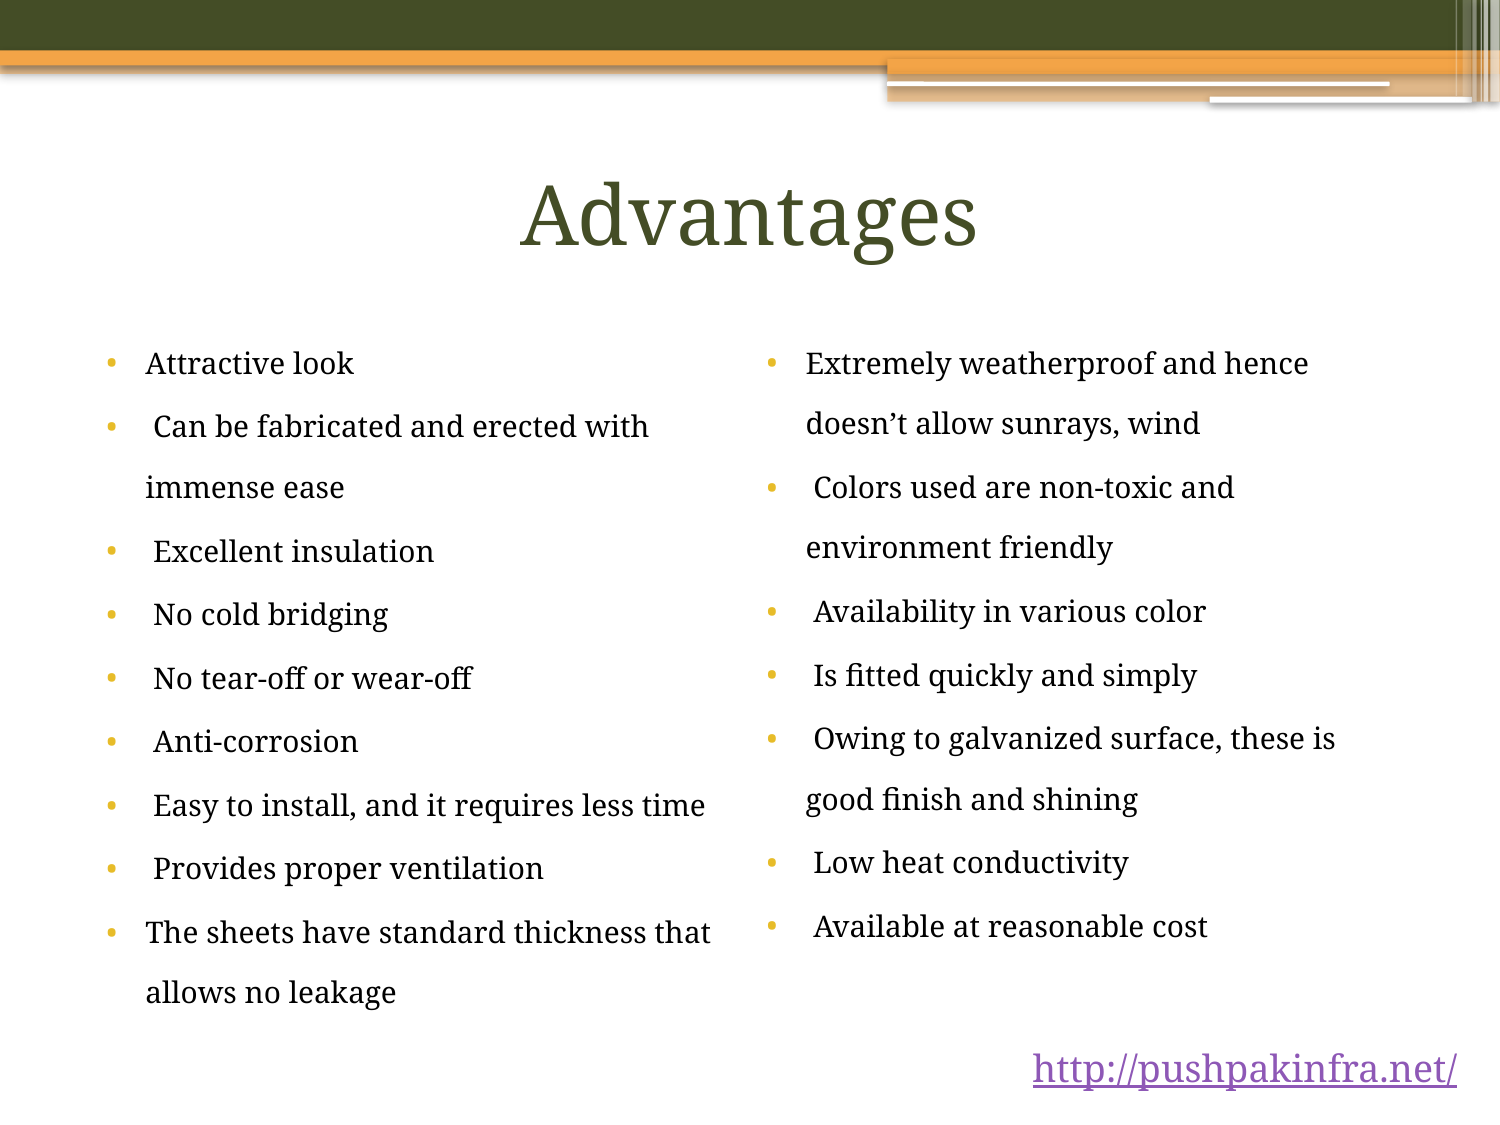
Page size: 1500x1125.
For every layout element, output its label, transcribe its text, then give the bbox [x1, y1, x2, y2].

list Attractive look Can be fabricated and erected with immense ease Excellent insulation No cold bridging No tear-off or wear-off Anti-corrosion Easy to install, and it requires less time Provides proper ventilation The sheets have standard thickness that allows no leakage Extremely weatherproof and hence doesn’t allow sunrays, wind Colors used are non-toxic and environment friendly Availability in various color Is fitted quickly and simply Owing to galvanized surface, these is good finish and shining Low heat conductivity Available at reasonable cost [75, 312, 1425, 1022]
title Advantages [75, 125, 1425, 300]
text_box http://pushpakinfra.net/ [1017, 1037, 1473, 1104]
